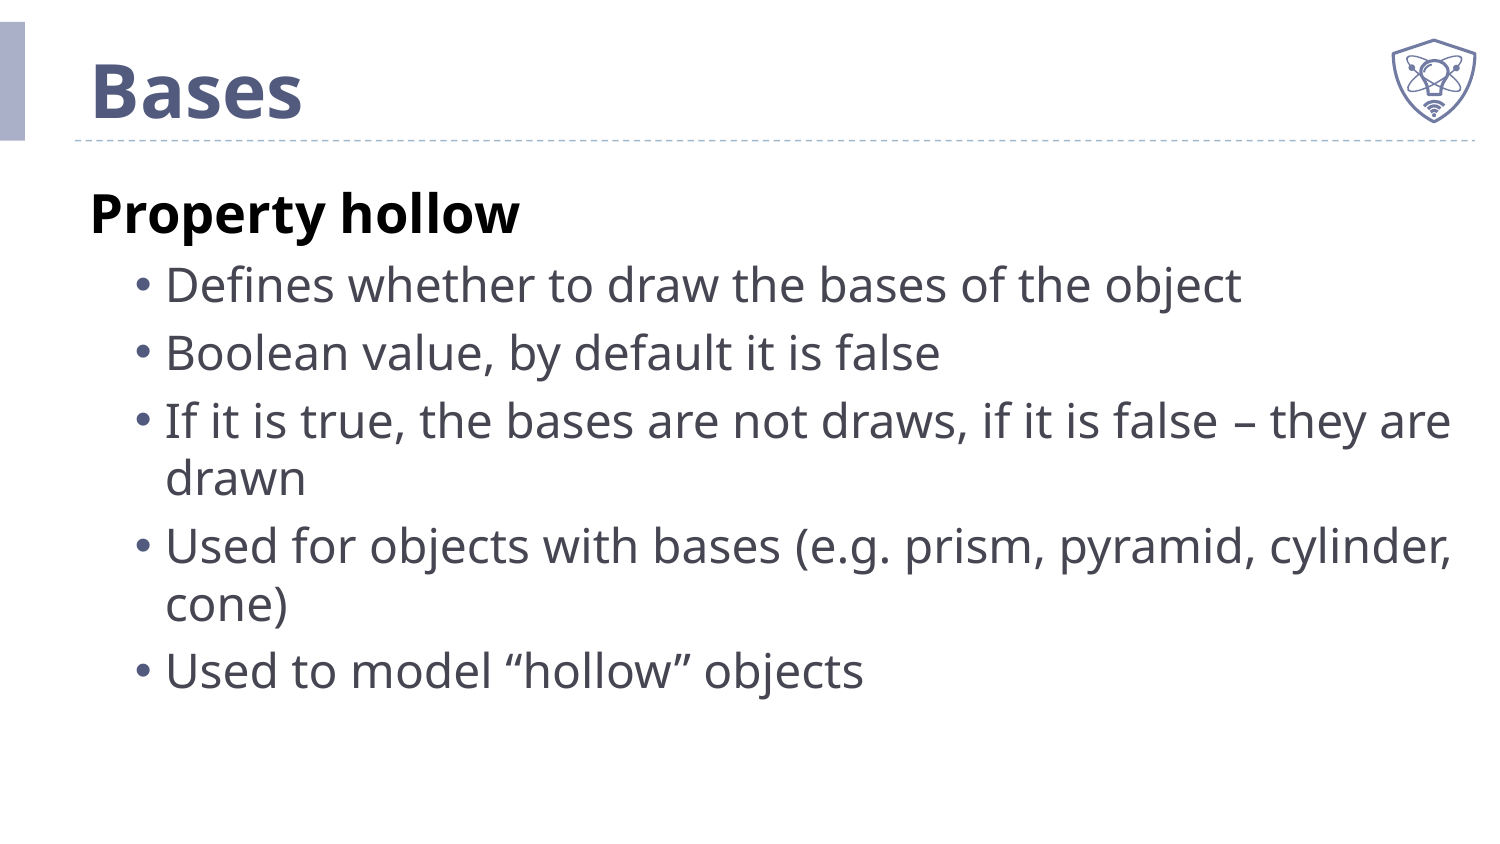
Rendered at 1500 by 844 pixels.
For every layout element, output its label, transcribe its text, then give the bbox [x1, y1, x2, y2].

list Property hollow Defines whether to draw the bases of the object Boolean value, by default it is false If it is true, the bases are not draws, if it is false – they are drawn Used for objects with bases (e.g. prism, pyramid, cylinder, cone) Used to model “hollow” objects [75, 171, 1475, 835]
title Bases [75, 18, 1475, 141]
